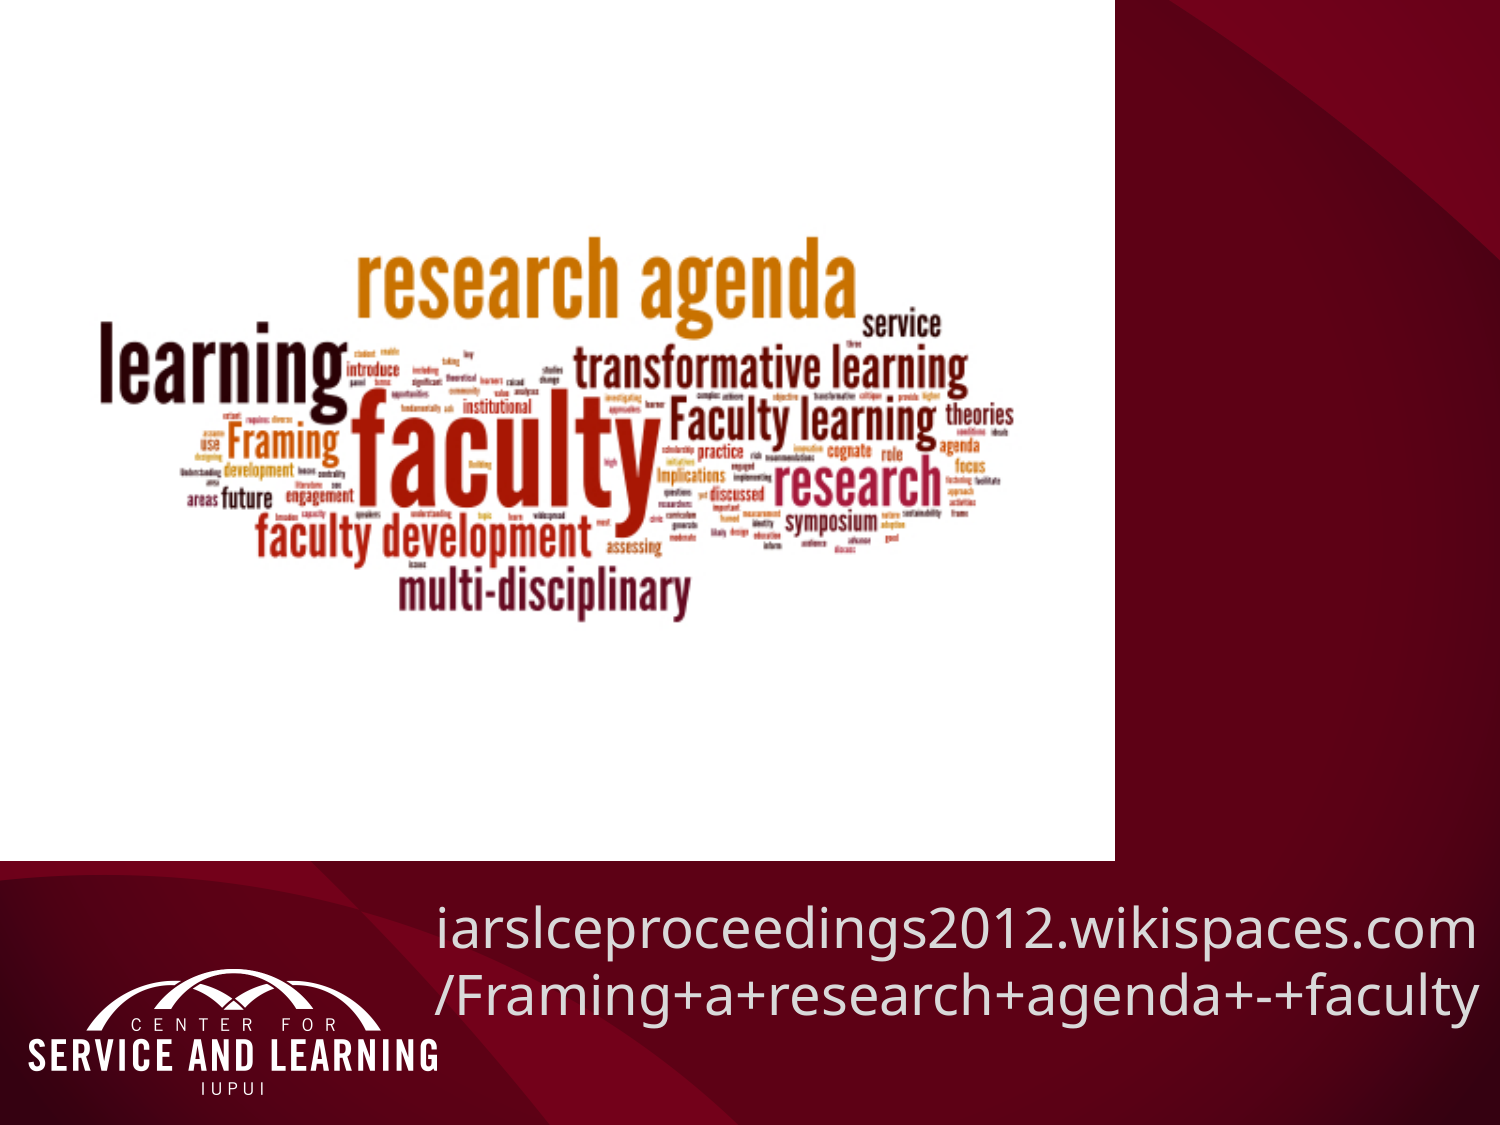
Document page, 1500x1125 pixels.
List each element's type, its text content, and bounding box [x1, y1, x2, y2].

picture [0, 0, 1500, 1125]
subtitle iarslceproceedings2012.wikispaces.com/Framing+a+research+agenda+-+faculty [414, 806, 1500, 1095]
